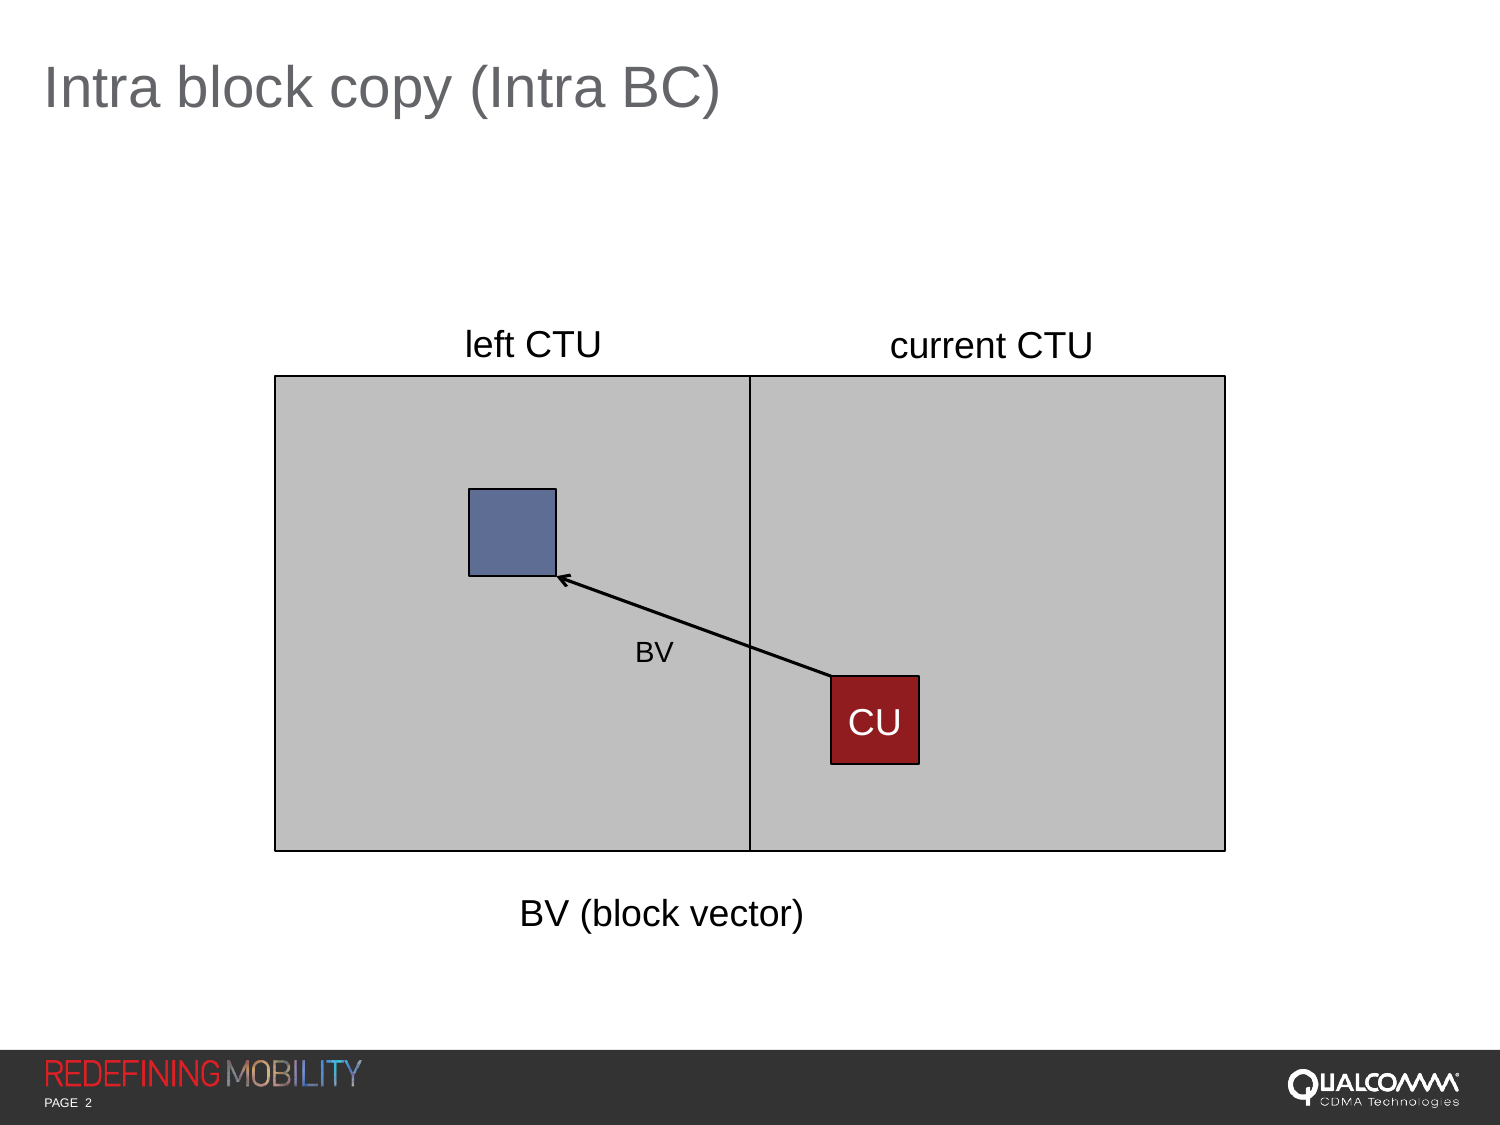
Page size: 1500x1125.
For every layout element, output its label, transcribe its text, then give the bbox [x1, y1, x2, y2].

title Intra block copy (Intra BC) [28, 44, 1462, 138]
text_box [274, 312, 1226, 852]
picture [30, 1048, 372, 1099]
text_box BV (block vector) [504, 881, 988, 942]
picture [1278, 1058, 1478, 1114]
